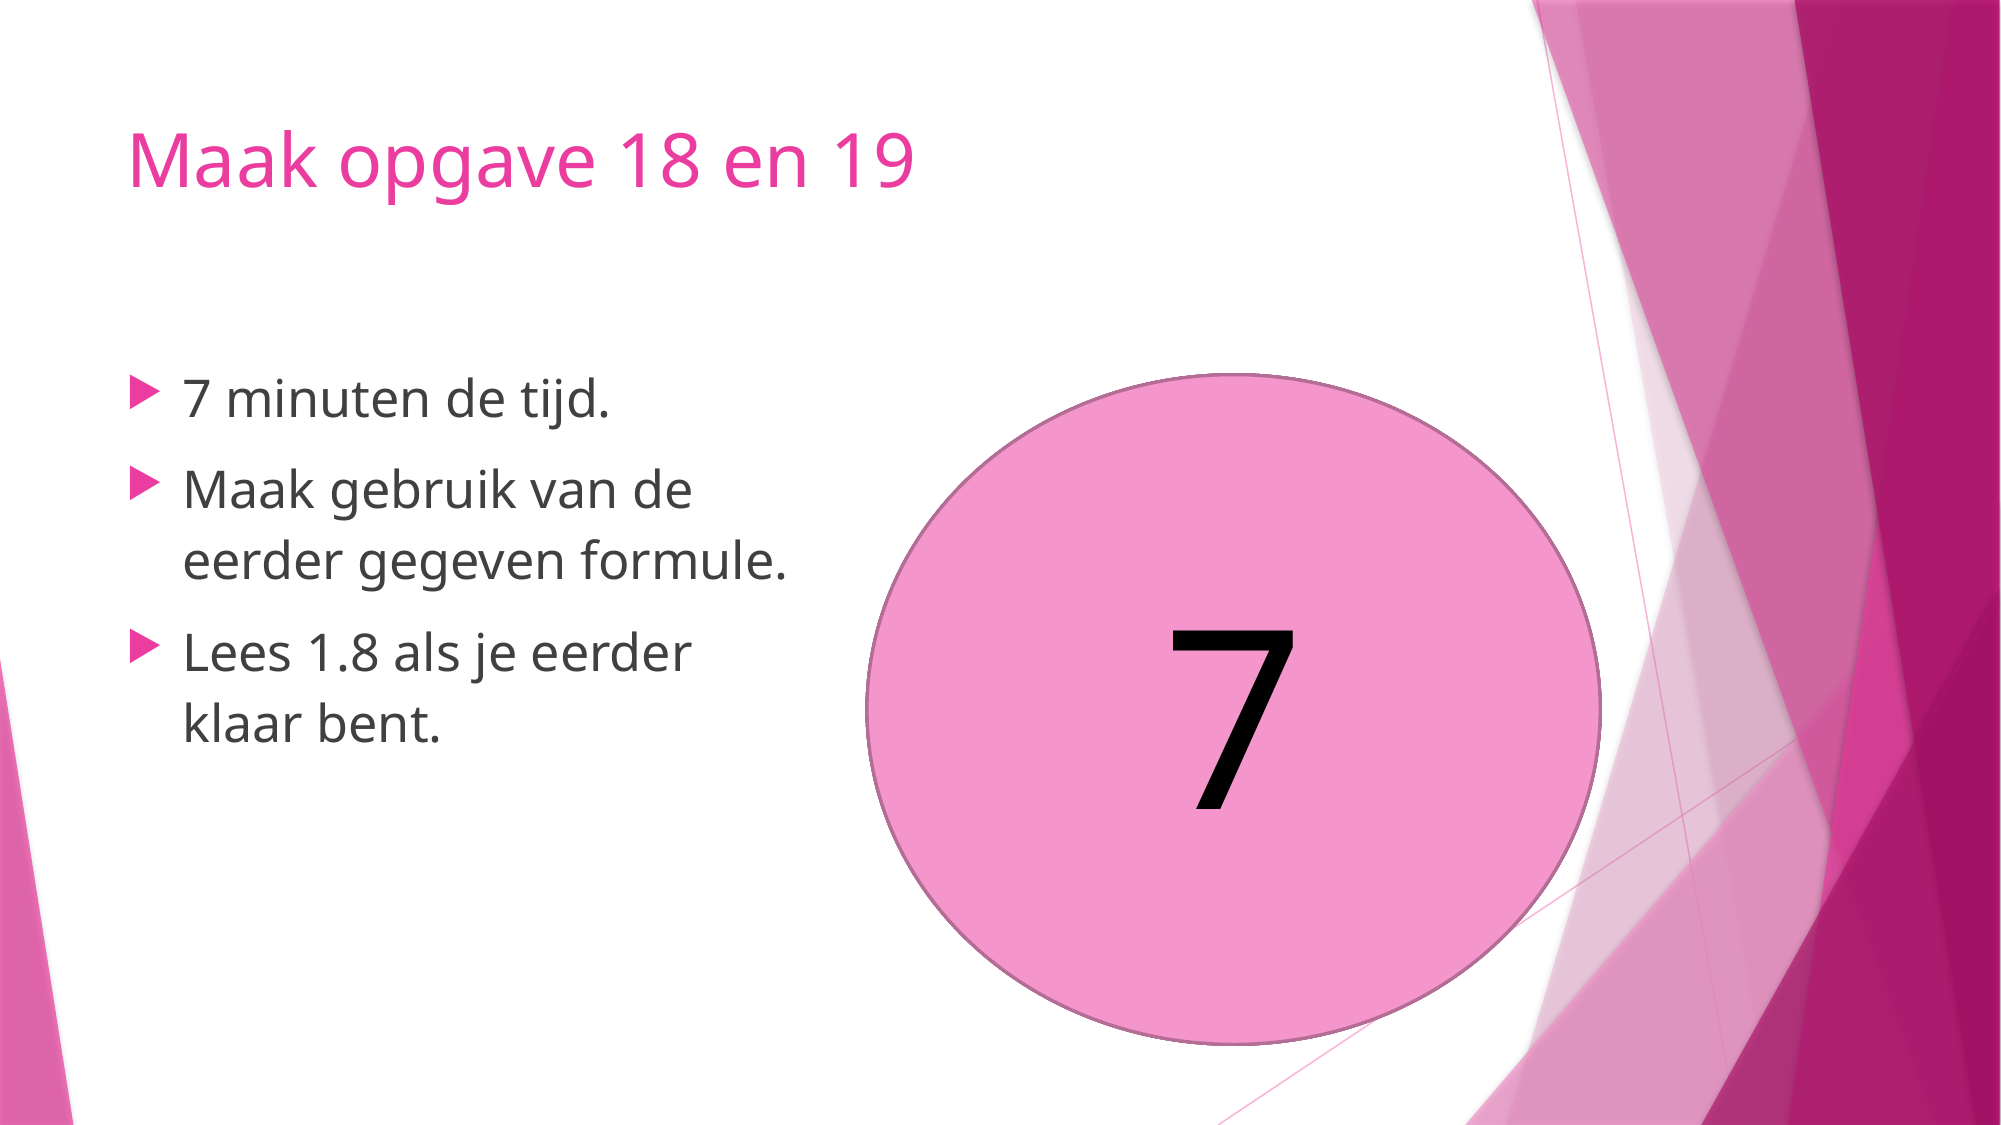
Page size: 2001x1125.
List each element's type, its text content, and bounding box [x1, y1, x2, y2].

list 7 minuten de tijd. Maak gebruik van de eerder gegeven formule. Lees 1.8 als je eerder klaar bent. [111, 354, 823, 1009]
title Maak opgave 18 en 19 [111, 99, 1522, 317]
text_box 7 [865, 373, 1602, 1046]
